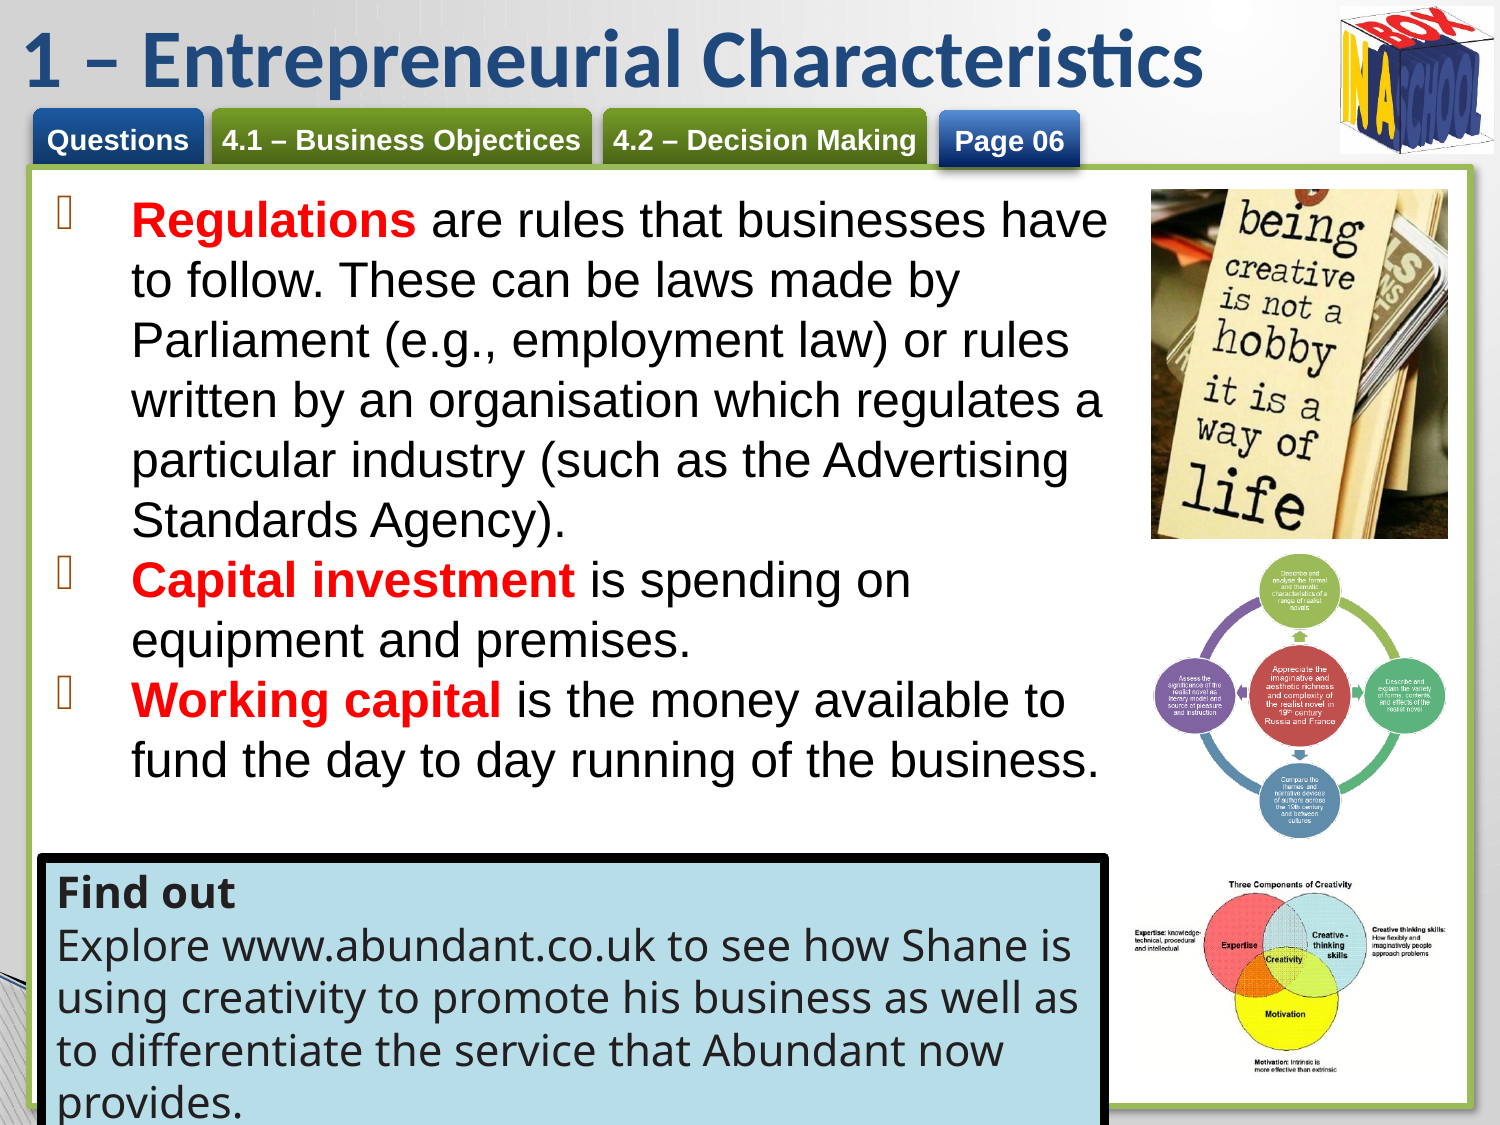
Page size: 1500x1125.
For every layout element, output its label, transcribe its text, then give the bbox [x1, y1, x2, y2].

picture [1151, 552, 1448, 840]
text_box Find out Explore www.abundant.co.uk to see how Shane is using creativity to promote his business as well as to differentiate the service that Abundant now provides. [41, 857, 1105, 1125]
picture [1340, 6, 1495, 154]
title 1 – Entrepreneurial Characteristics [5, 11, 1270, 97]
text_box Regulations are rules that businesses have to follow. These can be laws made by Parliament (e.g., employment law) or rules written by an organisation which regulates a particular industry (such as the Advertising Standards Agency). Capital investment is spending on equipment and premises. Working capital is the money available to fund the day to day running of the business. [41, 179, 1148, 795]
text_box Page 06 [938, 109, 1081, 167]
picture [1129, 881, 1448, 1079]
picture [1151, 189, 1448, 540]
